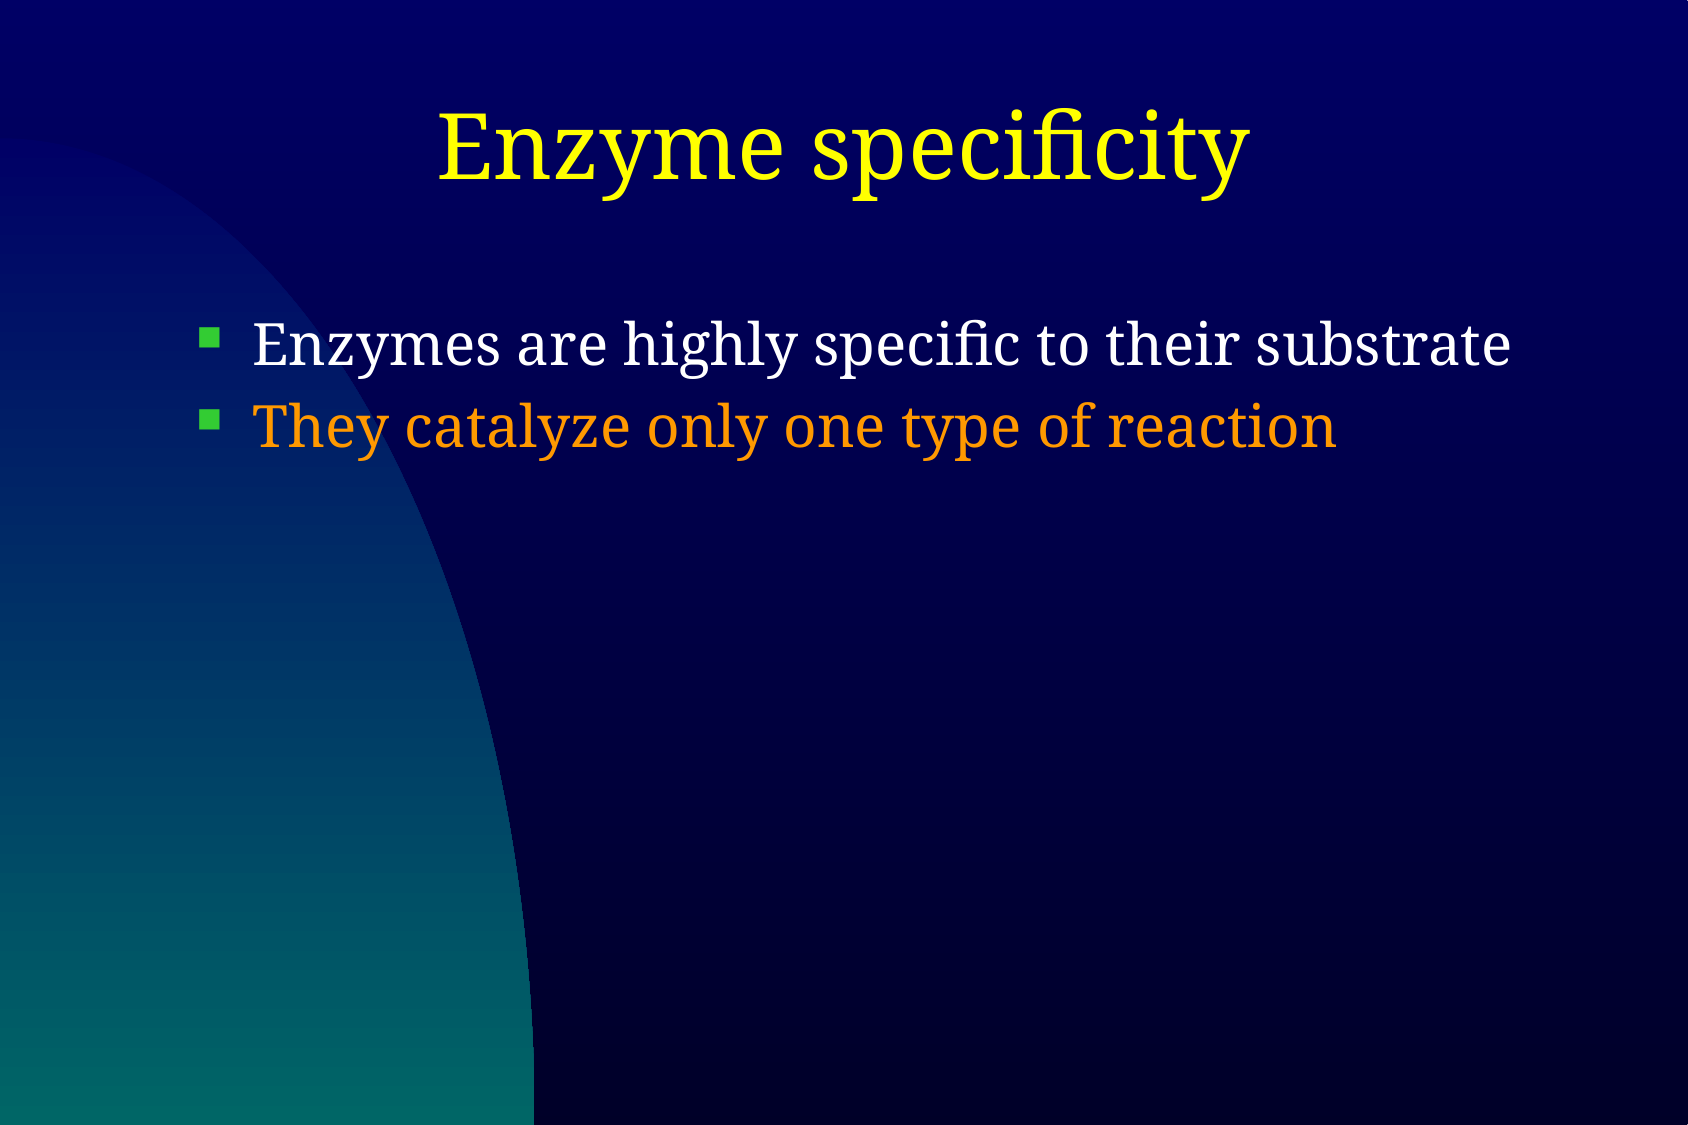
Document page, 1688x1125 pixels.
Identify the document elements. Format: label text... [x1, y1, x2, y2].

title Enzyme specificity [193, 62, 1494, 250]
list Enzymes are highly specific to their substrate They catalyze only one type of reaction [181, 299, 1532, 1075]
